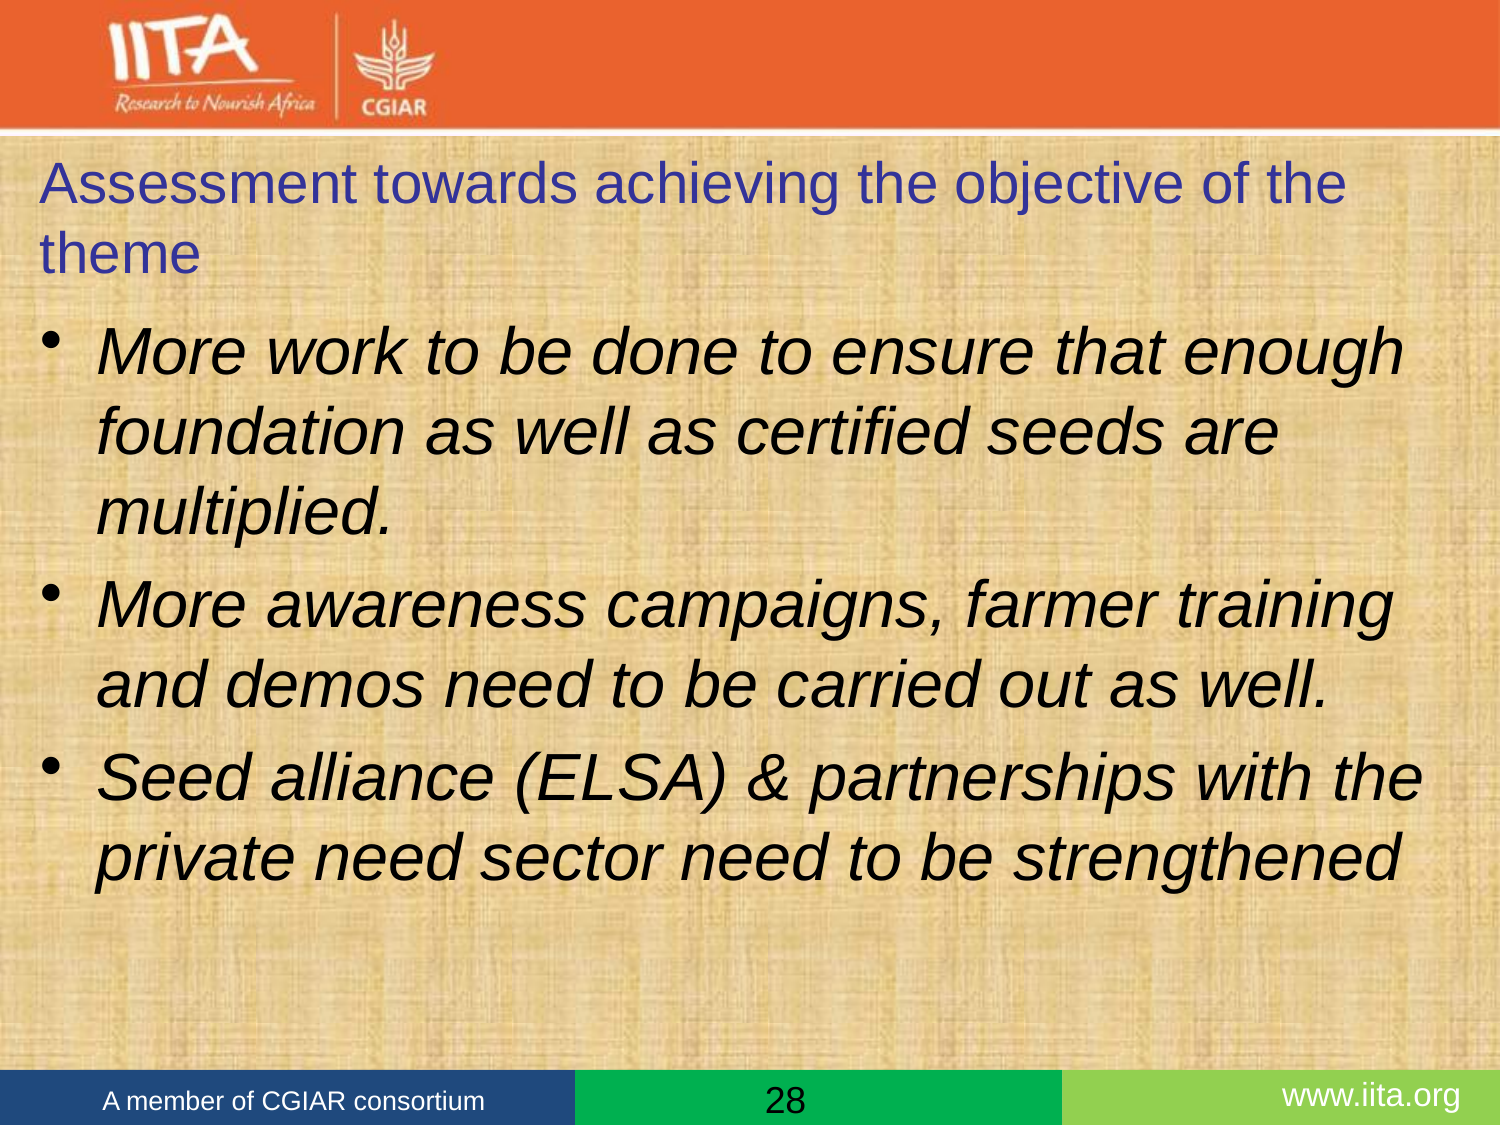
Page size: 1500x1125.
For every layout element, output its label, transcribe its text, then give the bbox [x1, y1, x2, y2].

list More work to be done to ensure that enough foundation as well as certified seeds are multiplied. More awareness campaigns, farmer training and demos need to be carried out as well. Seed alliance (ELSA) & partnerships with the private need sector need to be strengthened [24, 299, 1463, 1063]
picture [0, 0, 1500, 1069]
text_box Assessment towards achieving the objective of the theme [24, 137, 1388, 238]
text_box 28 [749, 1068, 838, 1125]
